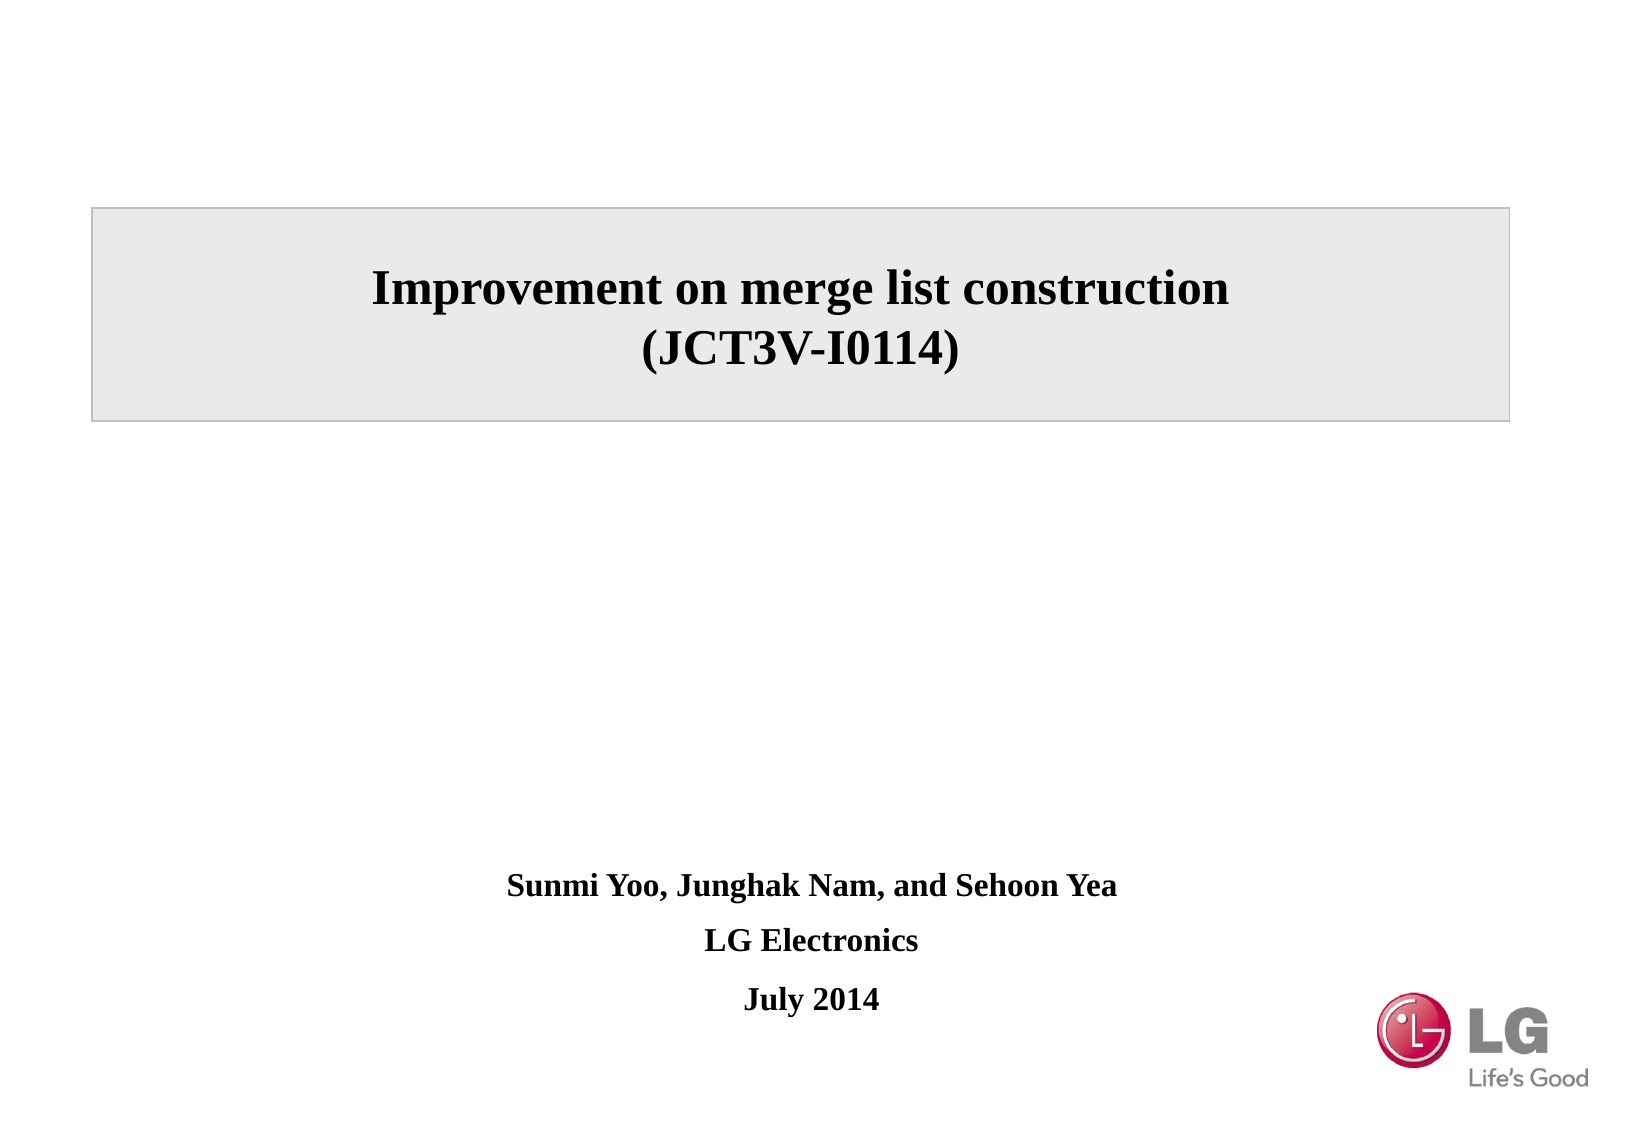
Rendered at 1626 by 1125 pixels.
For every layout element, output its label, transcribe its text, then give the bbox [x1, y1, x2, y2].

text_box July 2014 [690, 969, 933, 1024]
text_box Improvement on merge list construction (JCT3V-I0114) [91, 208, 1510, 421]
text_box Sunmi Yoo, Junghak Nam, and Sehoon Yea [454, 855, 1171, 911]
text_box LG Electronics [651, 910, 972, 966]
picture [1375, 985, 1588, 1093]
